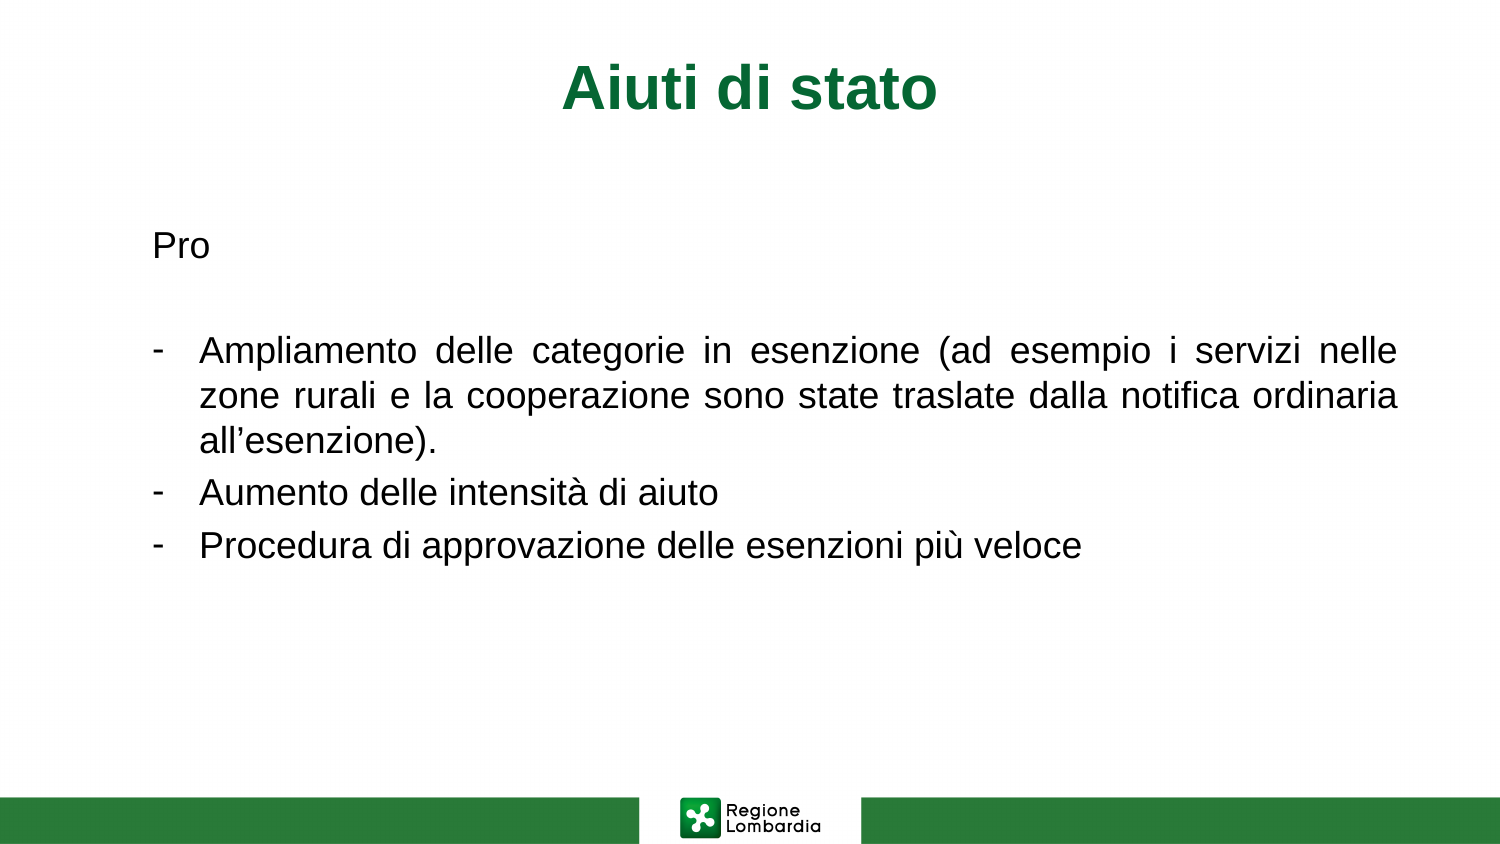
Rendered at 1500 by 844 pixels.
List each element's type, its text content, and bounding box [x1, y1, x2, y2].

text_box Pro Ampliamento delle categorie in esenzione (ad esempio i servizi nelle zone rurali e la cooperazione sono state traslate dalla notifica ordinaria all’esenzione). Aumento delle intensità di aiuto Procedura di approvazione delle esenzioni più veloce [137, 213, 1413, 757]
title Aiuti di stato [112, 30, 1388, 139]
picture [0, 0, 1500, 844]
